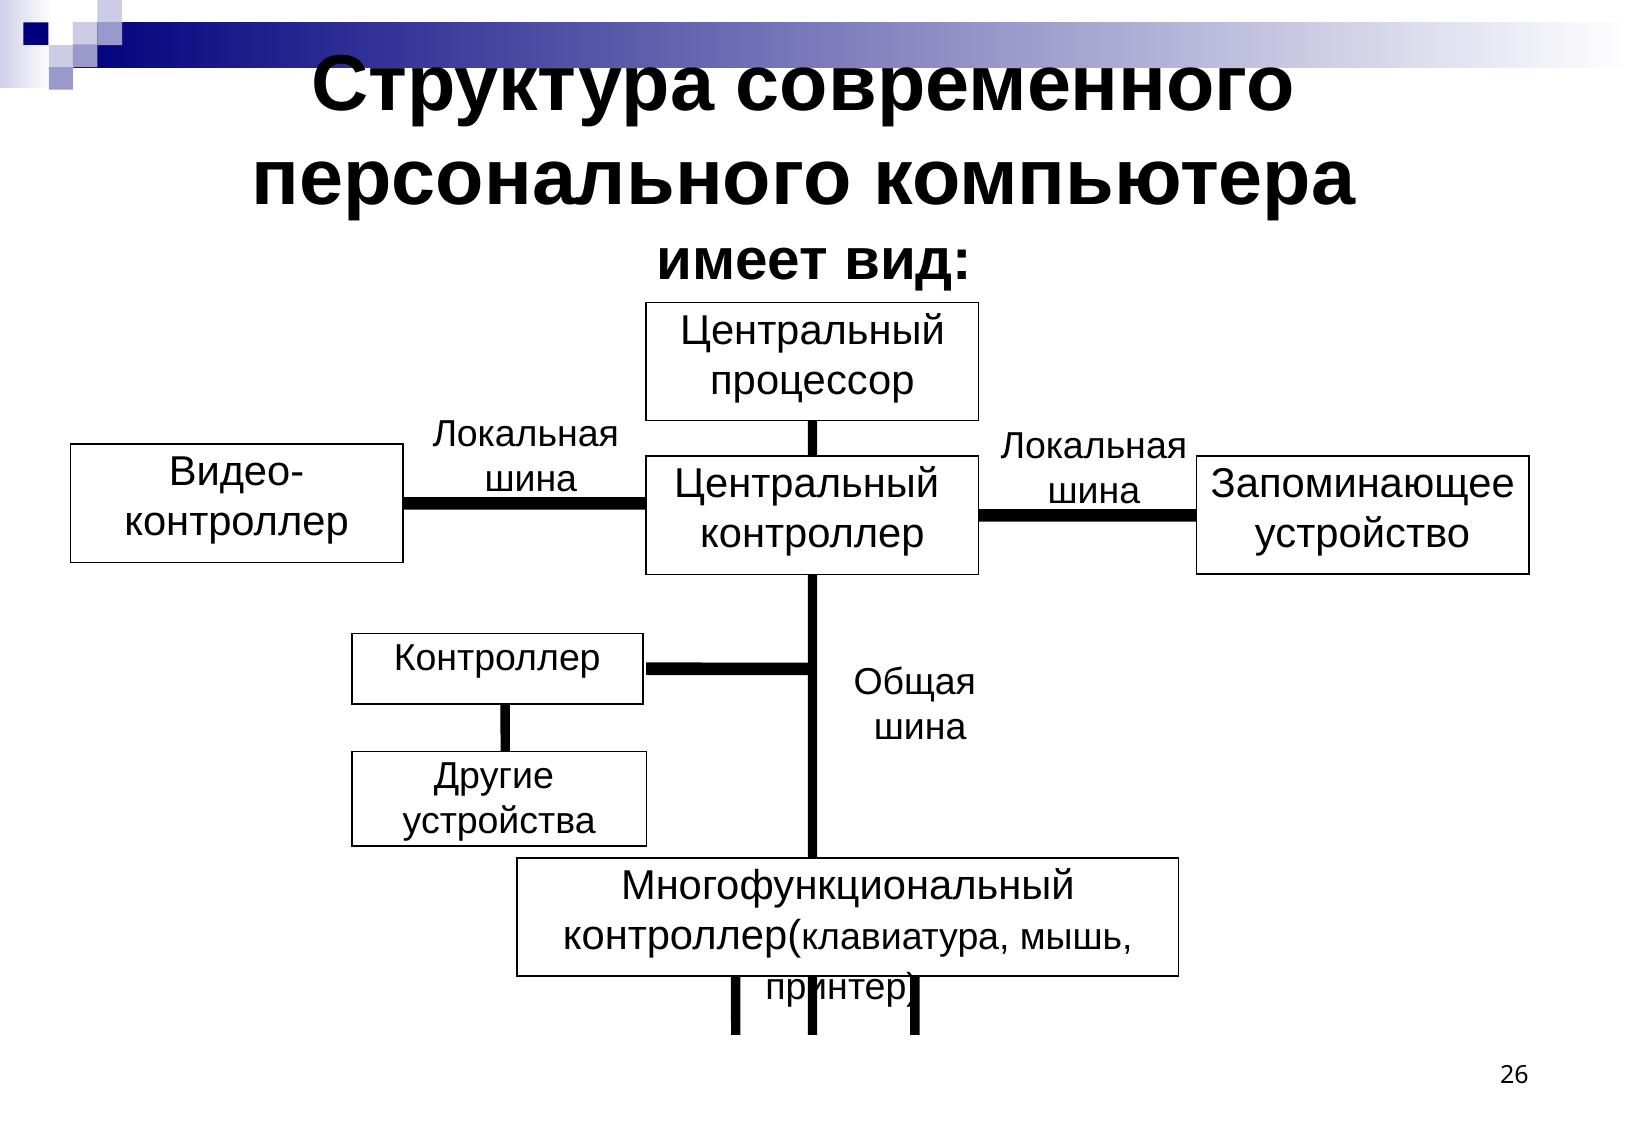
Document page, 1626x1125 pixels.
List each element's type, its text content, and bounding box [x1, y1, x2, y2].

text_box Центральный процессор [646, 302, 979, 421]
title Структура современного персонального компьютера имеет вид: [83, 42, 1546, 279]
text_box Запоминающее устройство [1196, 456, 1530, 575]
text_box Общая шина [812, 657, 1018, 732]
text_box Локальная шина [428, 408, 634, 484]
slide_number 26 [1164, 1025, 1544, 1100]
text_box Центральный контроллер [646, 456, 979, 575]
text_box Локальная шина [991, 420, 1197, 496]
text_box Другие устройства [351, 751, 647, 847]
text_box Многофункциональный контроллер(клавиатура, мышь, принтер) [517, 857, 1179, 976]
text_box Контроллер [351, 633, 643, 705]
text_box Видео- контроллер [70, 444, 403, 563]
